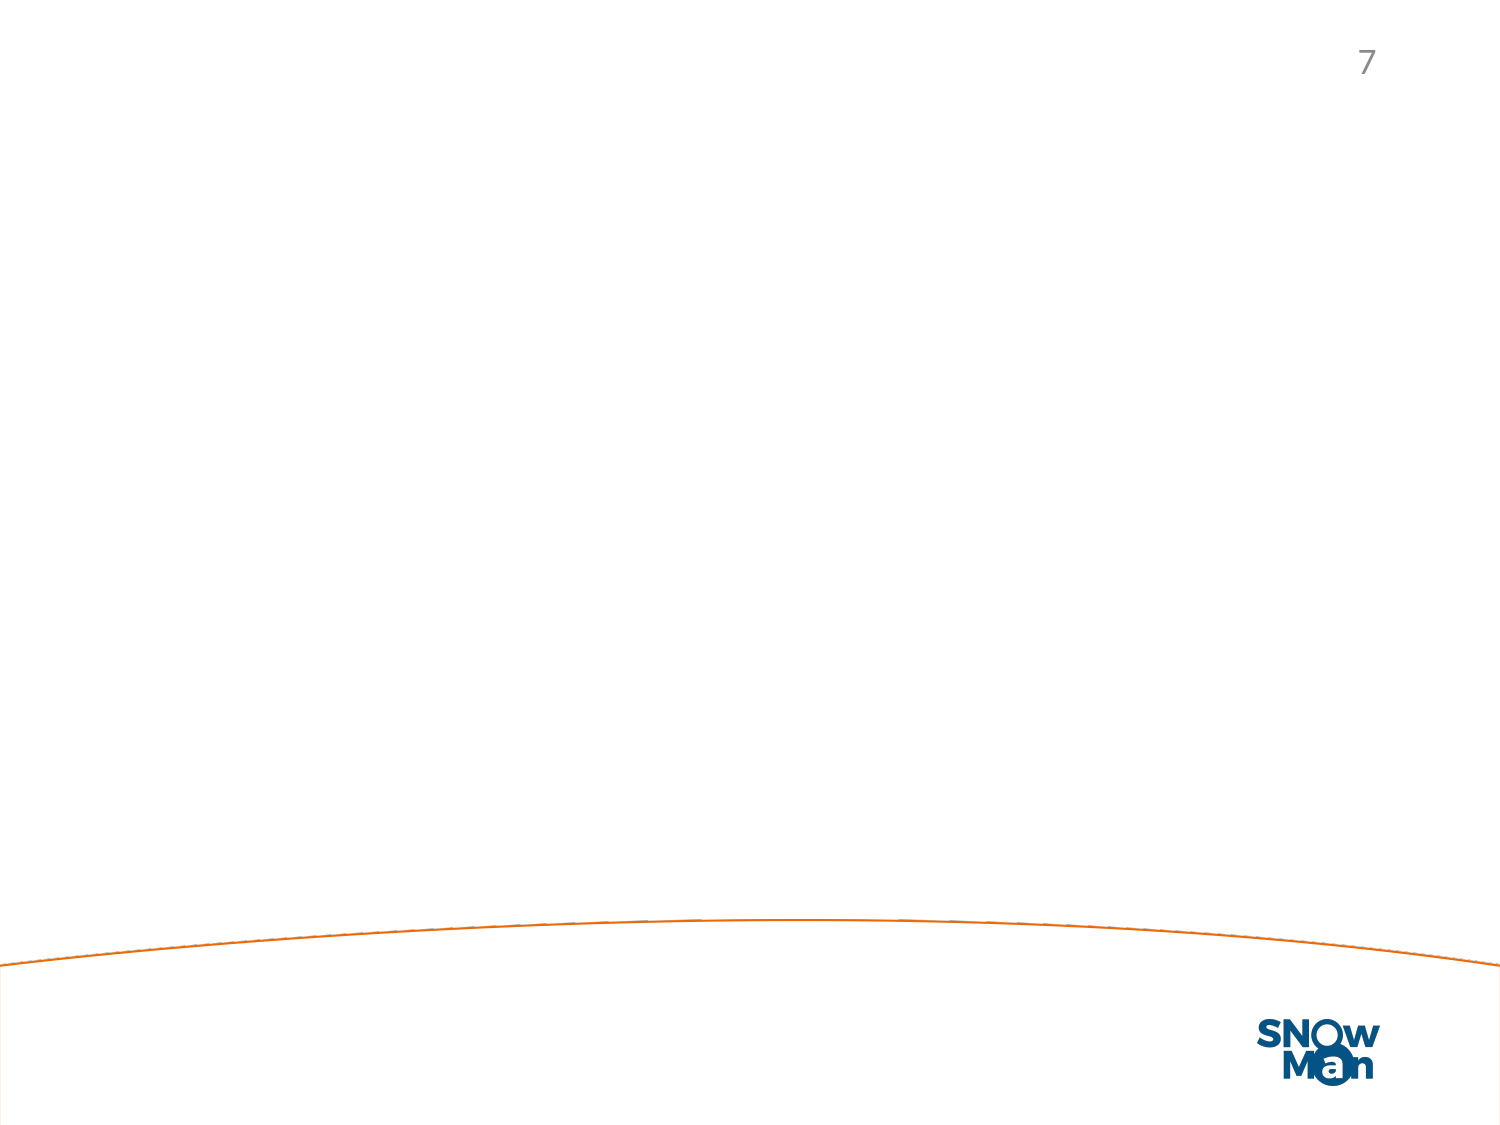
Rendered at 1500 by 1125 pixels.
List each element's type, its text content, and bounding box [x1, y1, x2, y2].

slide_number 7 [1054, 29, 1392, 90]
picture [0, 765, 1500, 1125]
